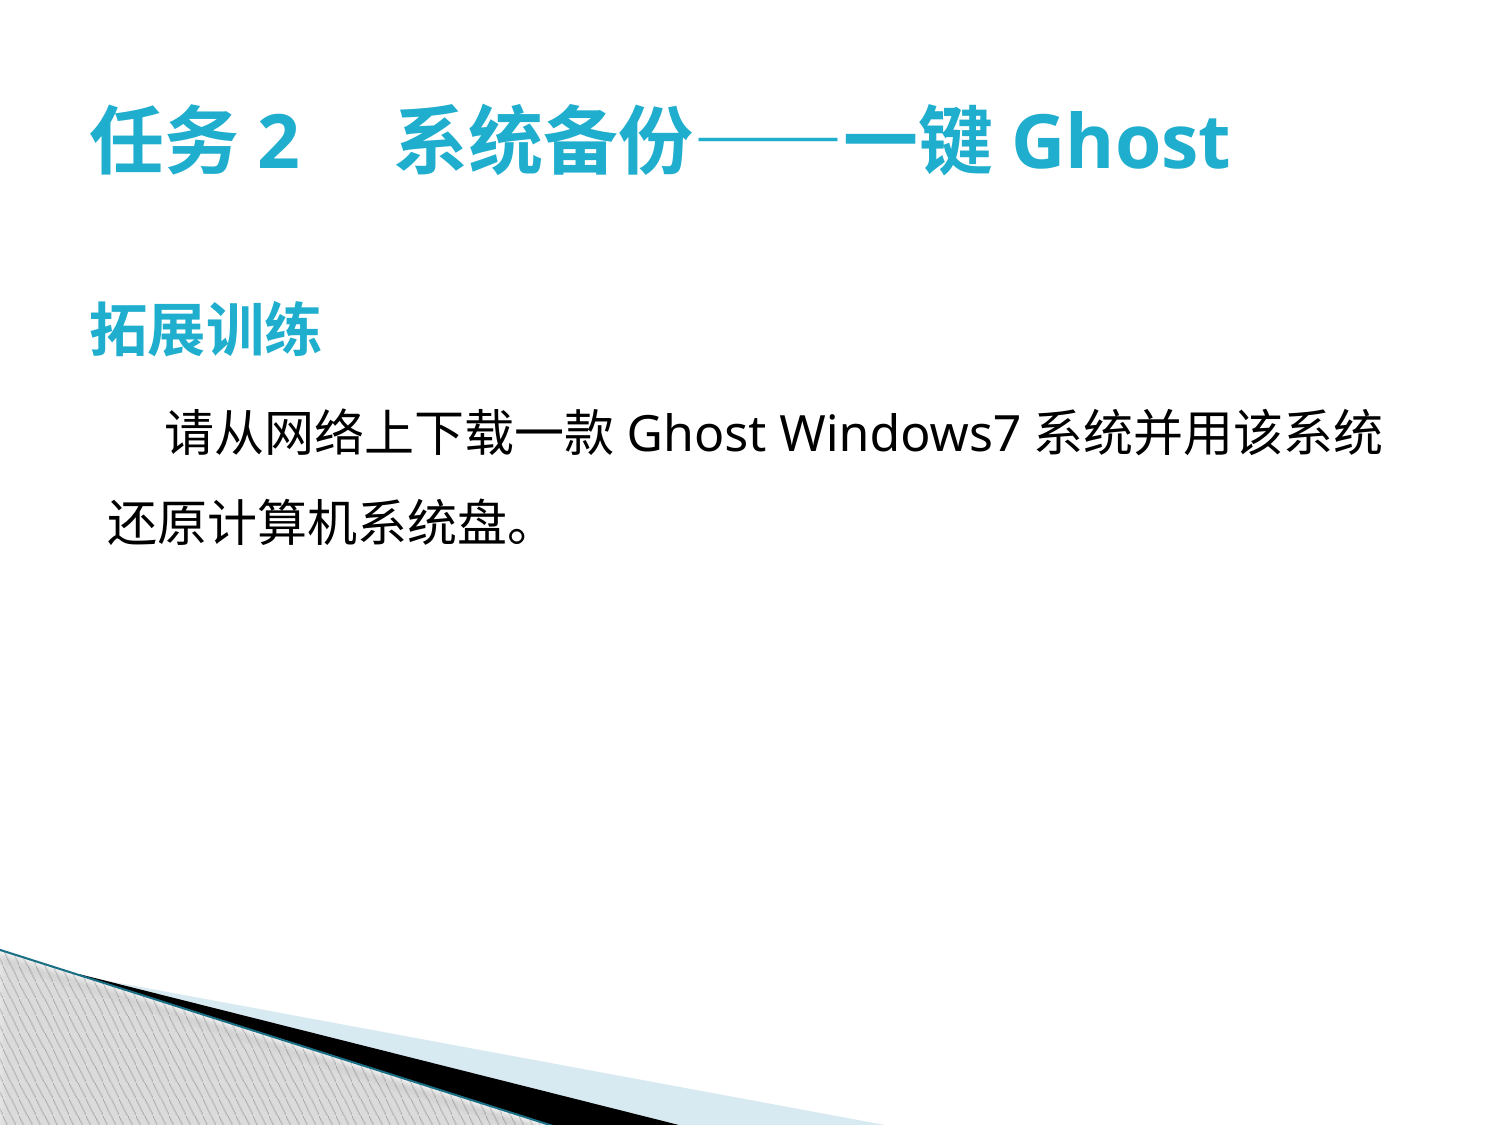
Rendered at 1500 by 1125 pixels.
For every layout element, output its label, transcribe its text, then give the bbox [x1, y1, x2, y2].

list 拓展训练 请从网络上下载一款Ghost Windows7系统并用该系统还原计算机系统盘。 [75, 243, 1425, 1012]
title 任务2 系统备份——一键Ghost [75, 45, 1425, 233]
